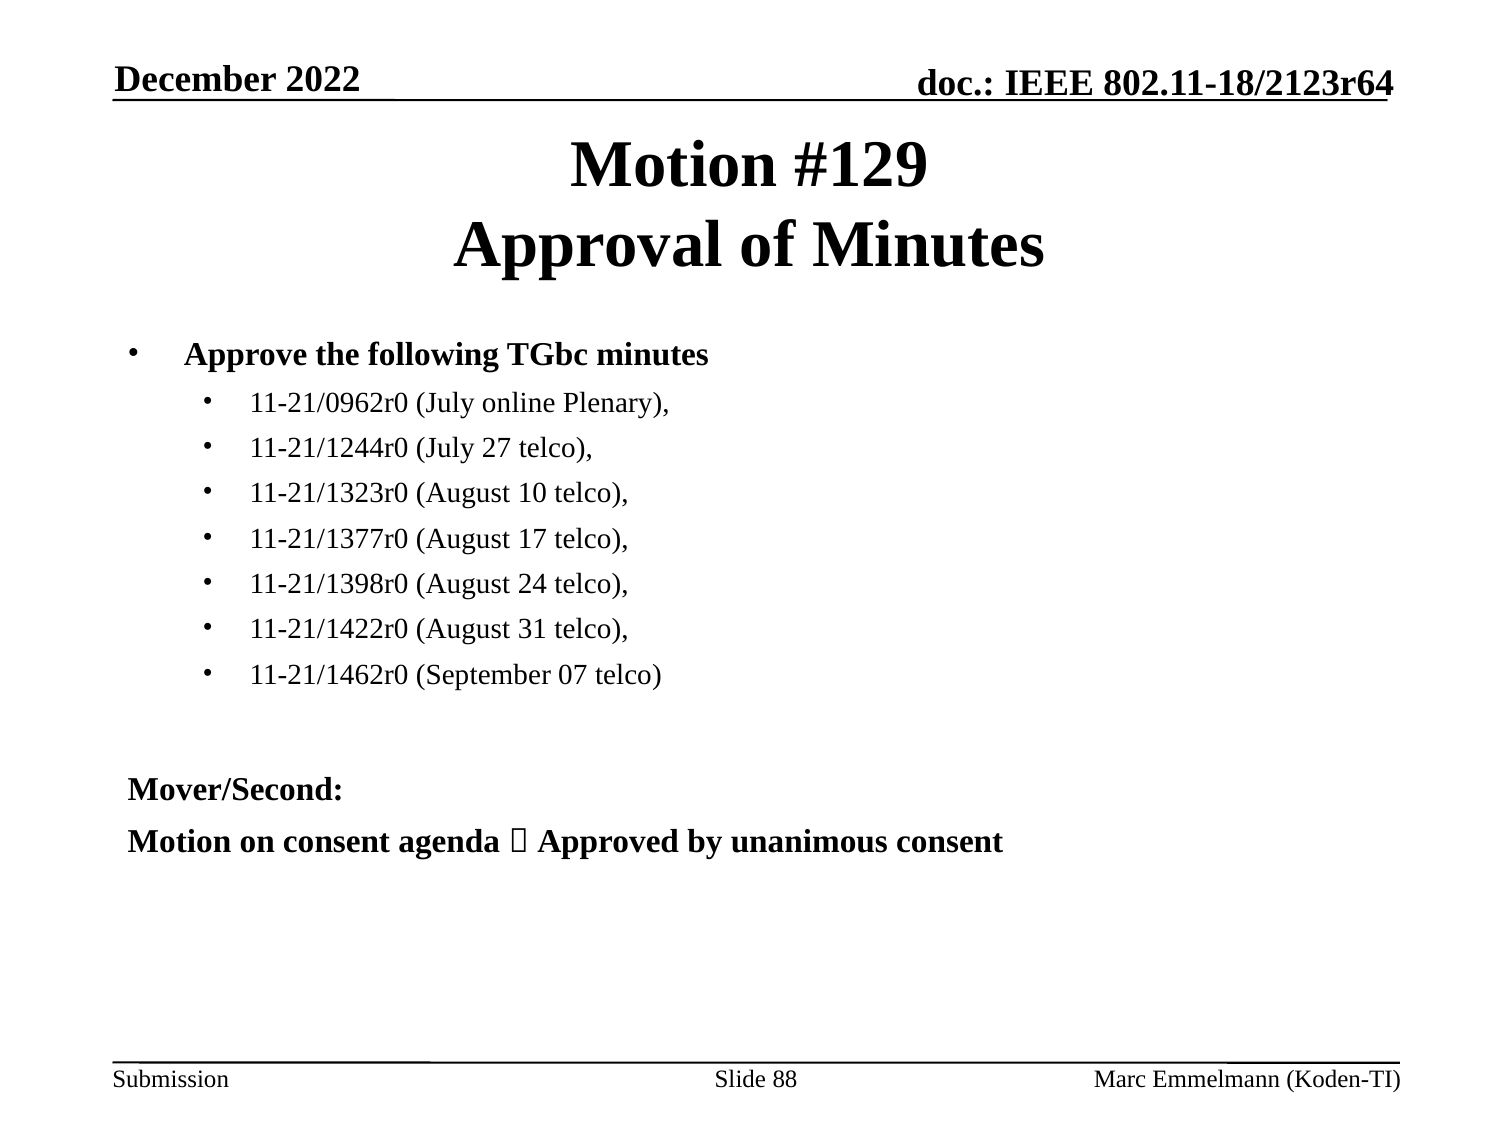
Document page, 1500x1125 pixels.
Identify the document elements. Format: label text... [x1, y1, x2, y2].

title Motion #129 Approval of Minutes [112, 112, 1388, 288]
slide_number Slide 88 [712, 1061, 800, 1123]
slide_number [114, 54, 423, 100]
footer Marc Emmelmann (Koden-TI) [878, 1061, 1402, 1093]
list Approve the following TGbc minutes 11-21/0962r0 (July online Plenary), 11-21/1244r0 (July 27 telco), 11-21/1323r0 (August 10 telco), 11-21/1377r0 (August 17 telco), 11-21/1398r0 (August 24 telco), 11-21/1422r0 (August 31 telco), 11-21/1462r0 (September 07 telco) Mover/Second: Motion on consent agenda  Approved by unanimous consent [112, 324, 1388, 1000]
